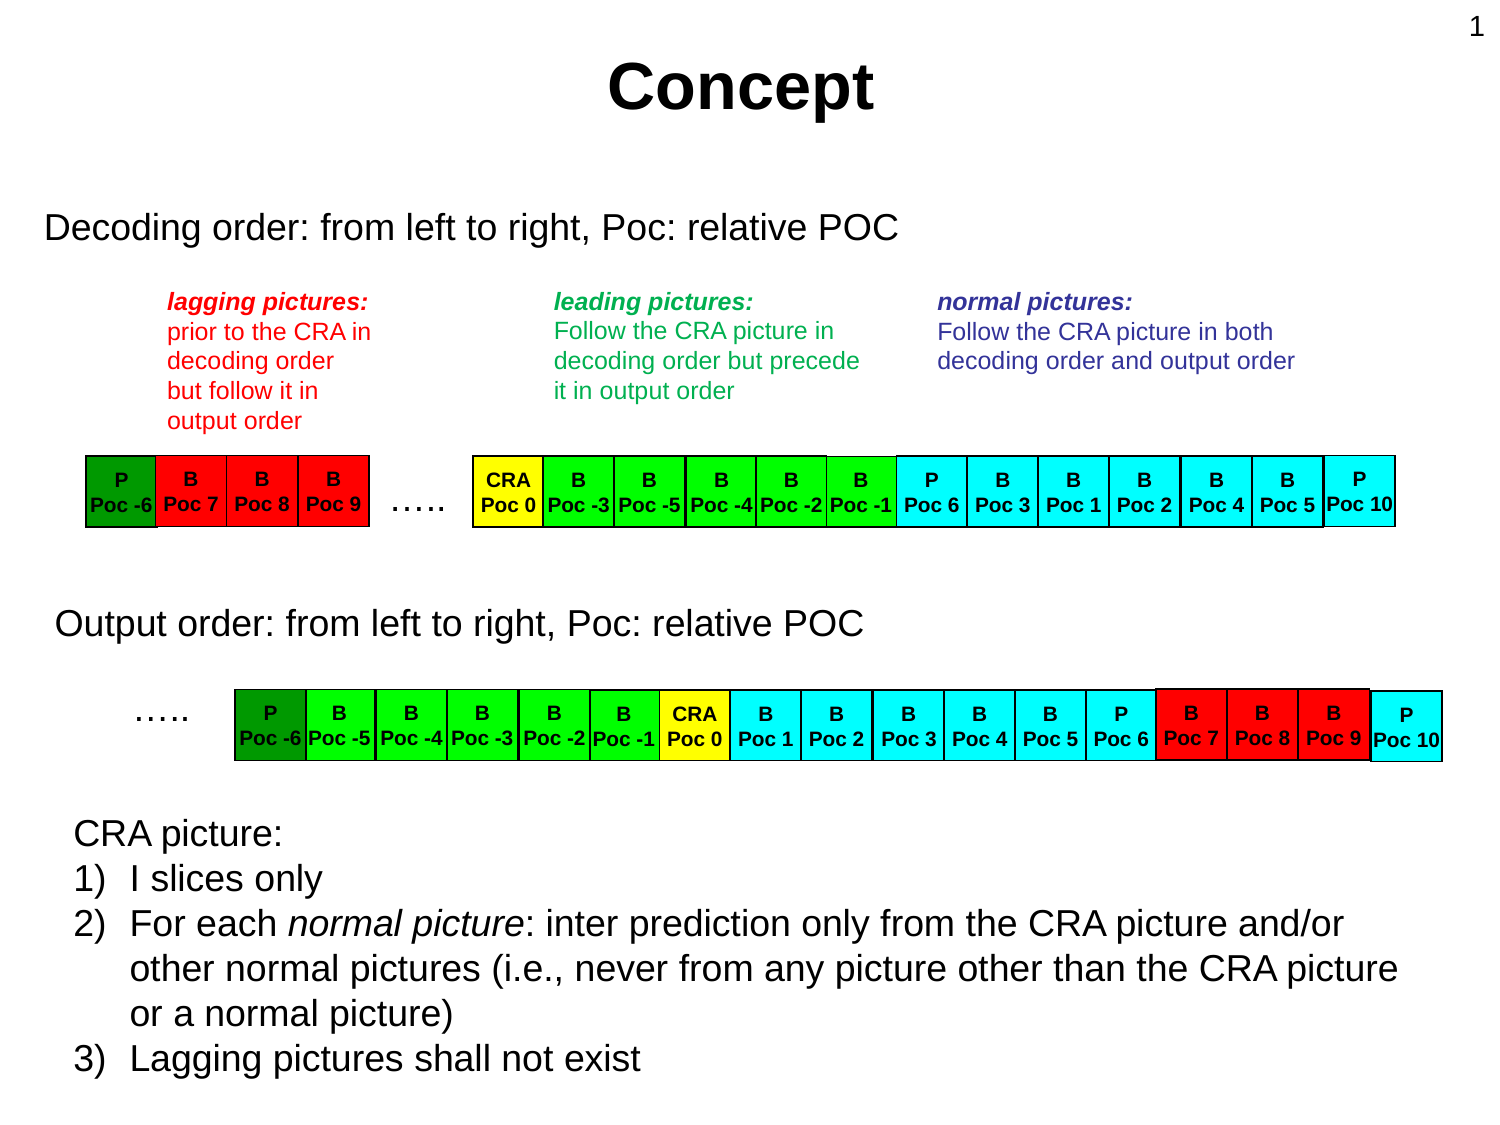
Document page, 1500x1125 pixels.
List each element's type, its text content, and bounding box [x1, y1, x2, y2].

text_box ….. [117, 676, 206, 737]
text_box Concept [592, 35, 890, 130]
text_box Decoding order: from left to right, Poc: relative POC [29, 195, 915, 256]
text_box CRA Poc 0 [660, 689, 730, 761]
text_box ….. [373, 466, 462, 527]
slide_number 1 [1422, 0, 1500, 79]
text_box B Poc -5 [614, 456, 685, 528]
text_box B Poc -1 [827, 456, 897, 528]
text_box B Poc 8 [226, 455, 298, 527]
text_box B Poc -4 [686, 456, 755, 528]
text_box lagging pictures: prior to the CRA in decoding order but follow it in output order [152, 277, 387, 443]
text_box B Poc -4 [376, 689, 446, 761]
text_box Output order: from left to right, Poc: relative POC [39, 591, 881, 652]
text_box B Poc 7 [1155, 689, 1227, 760]
text_box B Poc 3 [873, 689, 944, 761]
text_box B Poc 3 [967, 456, 1039, 528]
text_box B Poc 4 [1181, 456, 1253, 528]
text_box normal pictures: Follow the CRA picture in both decoding order and output order [922, 277, 1372, 383]
text_box B Poc -2 [755, 456, 827, 528]
text_box P Poc 10 [1371, 690, 1442, 762]
text_box B Poc 9 [1298, 689, 1370, 760]
text_box B Poc -2 [519, 689, 590, 761]
text_box B Poc 1 [730, 689, 801, 761]
text_box P Poc -6 [235, 689, 306, 761]
text_box B Poc 4 [944, 689, 1016, 761]
text_box B Poc 1 [1039, 456, 1109, 528]
text_box P Poc -6 [86, 456, 157, 528]
text_box B Poc 7 [155, 455, 226, 527]
text_box B Poc -3 [446, 689, 518, 761]
text_box leading pictures: Follow the CRA picture in decoding order but precede it in output order [539, 277, 879, 413]
text_box P Poc 6 [897, 456, 967, 528]
text_box B Poc -5 [306, 689, 375, 761]
text_box B Poc 8 [1227, 689, 1298, 760]
text_box B Poc -1 [590, 689, 660, 761]
text_box B Poc 5 [1016, 689, 1086, 761]
text_box CRA Poc 0 [473, 456, 543, 528]
text_box B Poc 5 [1253, 456, 1323, 528]
text_box P Poc 10 [1324, 455, 1396, 527]
text_box CRA picture: I slices only For each normal picture: inter prediction only from the CRA picture and/or other normal pictures (i.e., never from any picture other than the CRA picture or a normal picture) Lagging pictures shall not exist [58, 802, 1430, 1087]
text_box B Poc 2 [801, 689, 873, 761]
text_box B Poc -3 [543, 456, 614, 528]
text_box P Poc 6 [1086, 689, 1157, 761]
text_box B Poc 9 [298, 455, 369, 527]
text_box B Poc 2 [1109, 456, 1180, 528]
